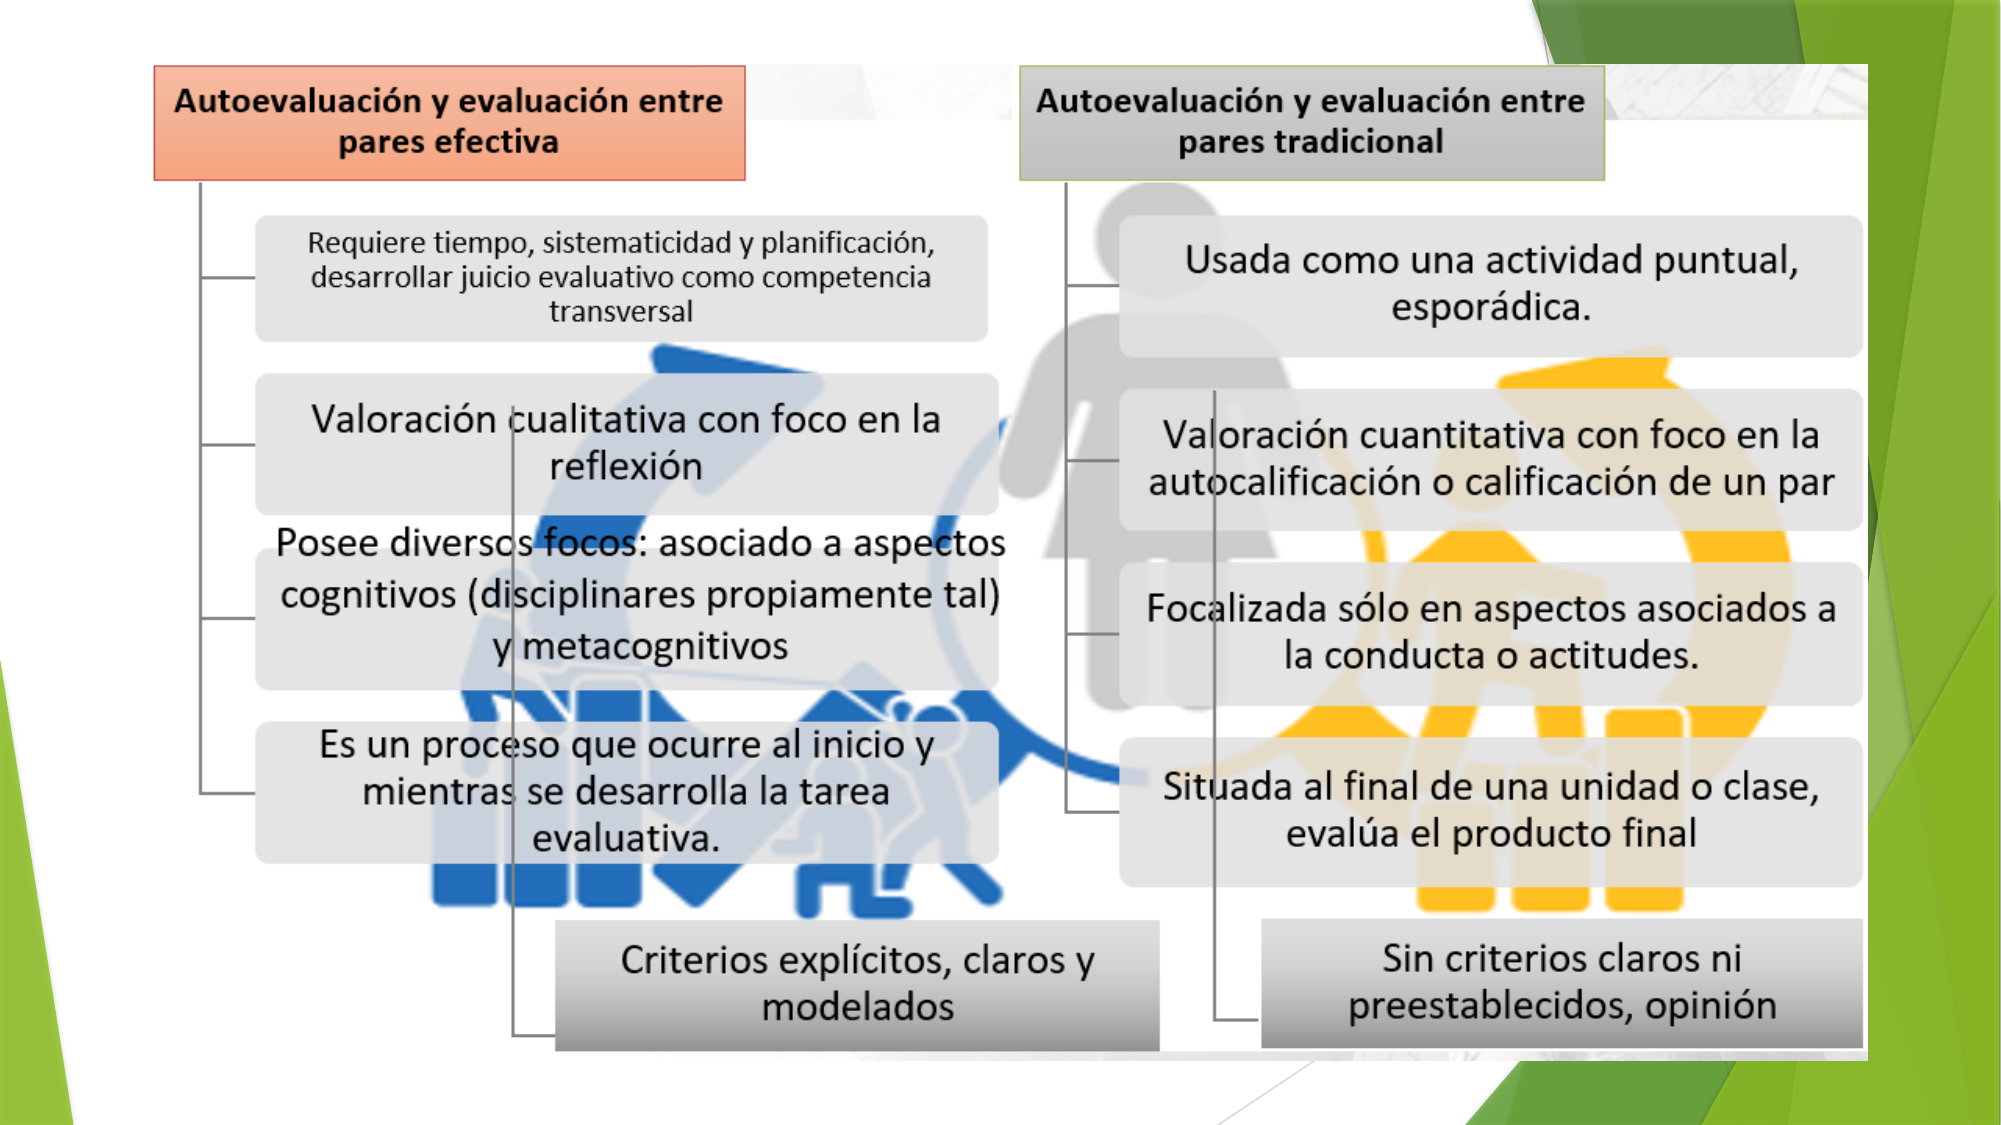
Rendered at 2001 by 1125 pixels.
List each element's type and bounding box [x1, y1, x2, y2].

picture [131, 63, 1869, 1062]
